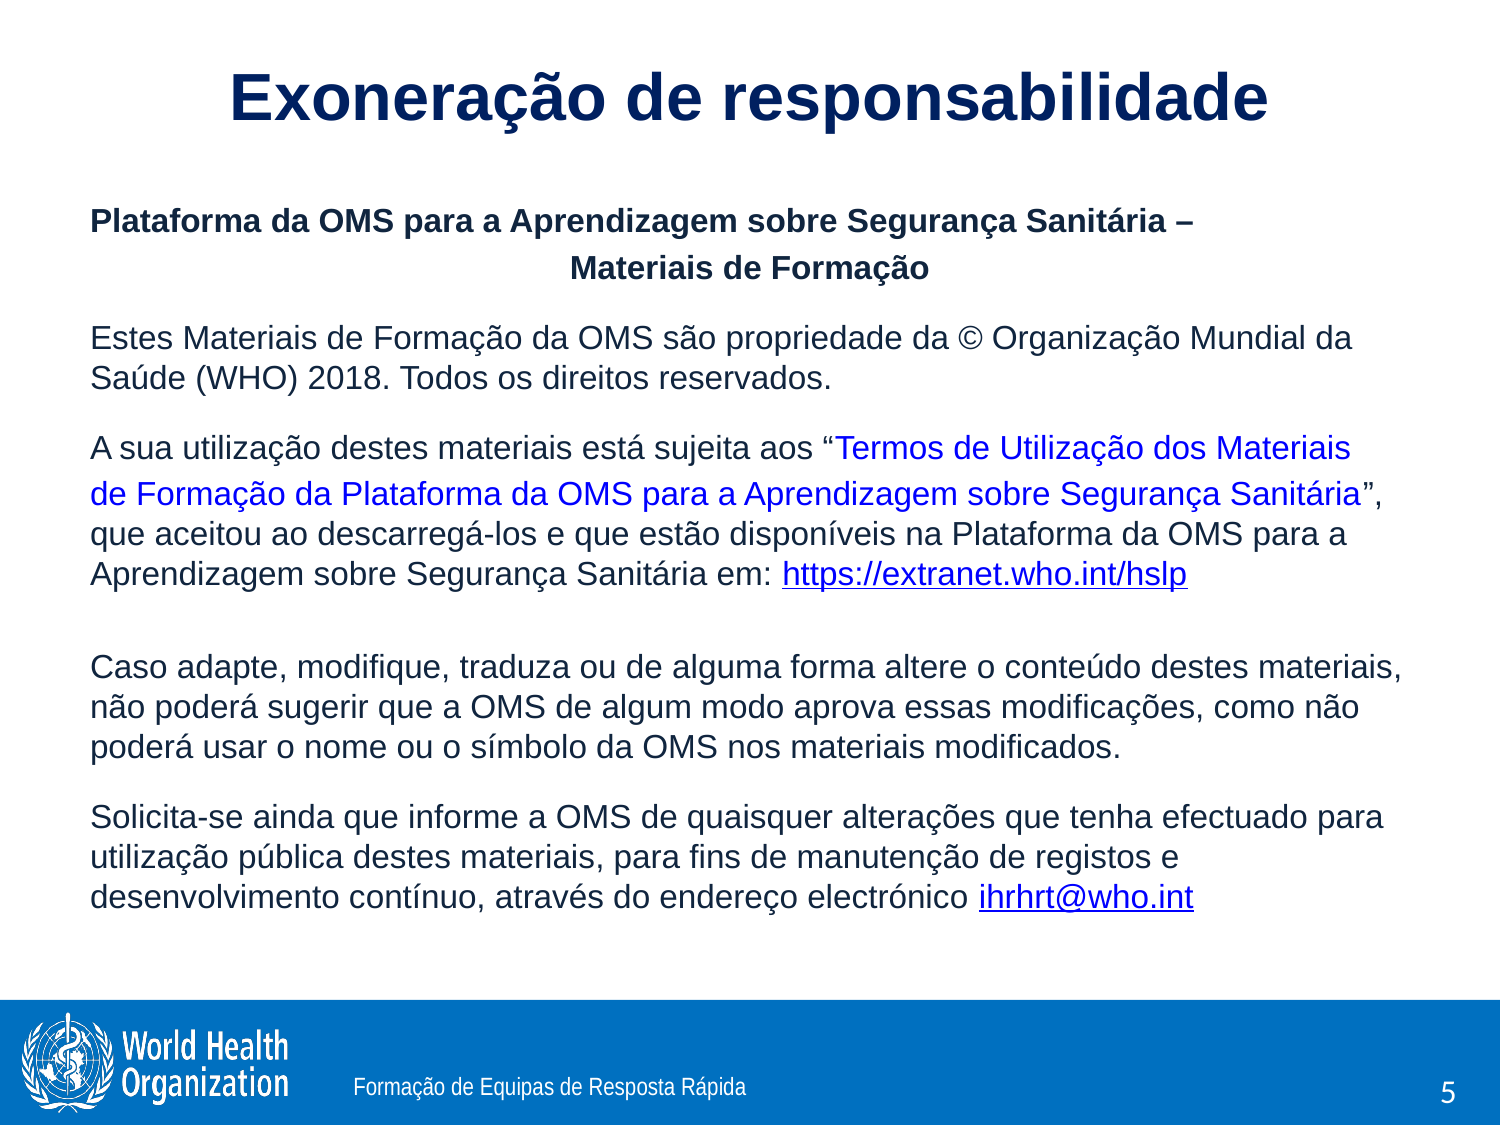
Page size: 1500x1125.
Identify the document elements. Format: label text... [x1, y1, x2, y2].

picture [21, 1012, 288, 1113]
text_box Exoneração de responsabilidade [74, 0, 1425, 188]
text_box Plataforma da OMS para a Aprendizagem sobre Segurança Sanitária – Materiais de Formação Estes Materiais de Formação da OMS são propriedade da © Organização Mundial da Saúde (WHO) 2018. Todos os direitos reservados. A sua utilização destes materiais está sujeita aos “Termos de Utilização dos Materiais de Formação da Plataforma da OMS para a Aprendizagem sobre Segurança Sanitária”, que aceitou ao descarregá-los e que estão disponíveis na Plataforma da OMS para a Aprendizagem sobre Segurança Sanitária em: https://extranet.who.int/hslp Caso adapte, modifique, traduza ou de alguma forma altere o conteúdo destes materiais, não poderá sugerir que a OMS de algum modo aprova essas modificações, como não poderá usar o nome ou o símbolo da OMS nos materiais modificados. Solicita-se ainda que informe a OMS de quaisquer alterações que tenha efectuado para utilização pública destes materiais, para fins de manutenção de registos e desenvolvimento contínuo, através do endereço electrónico ihrhrt@who.int [75, 192, 1425, 935]
